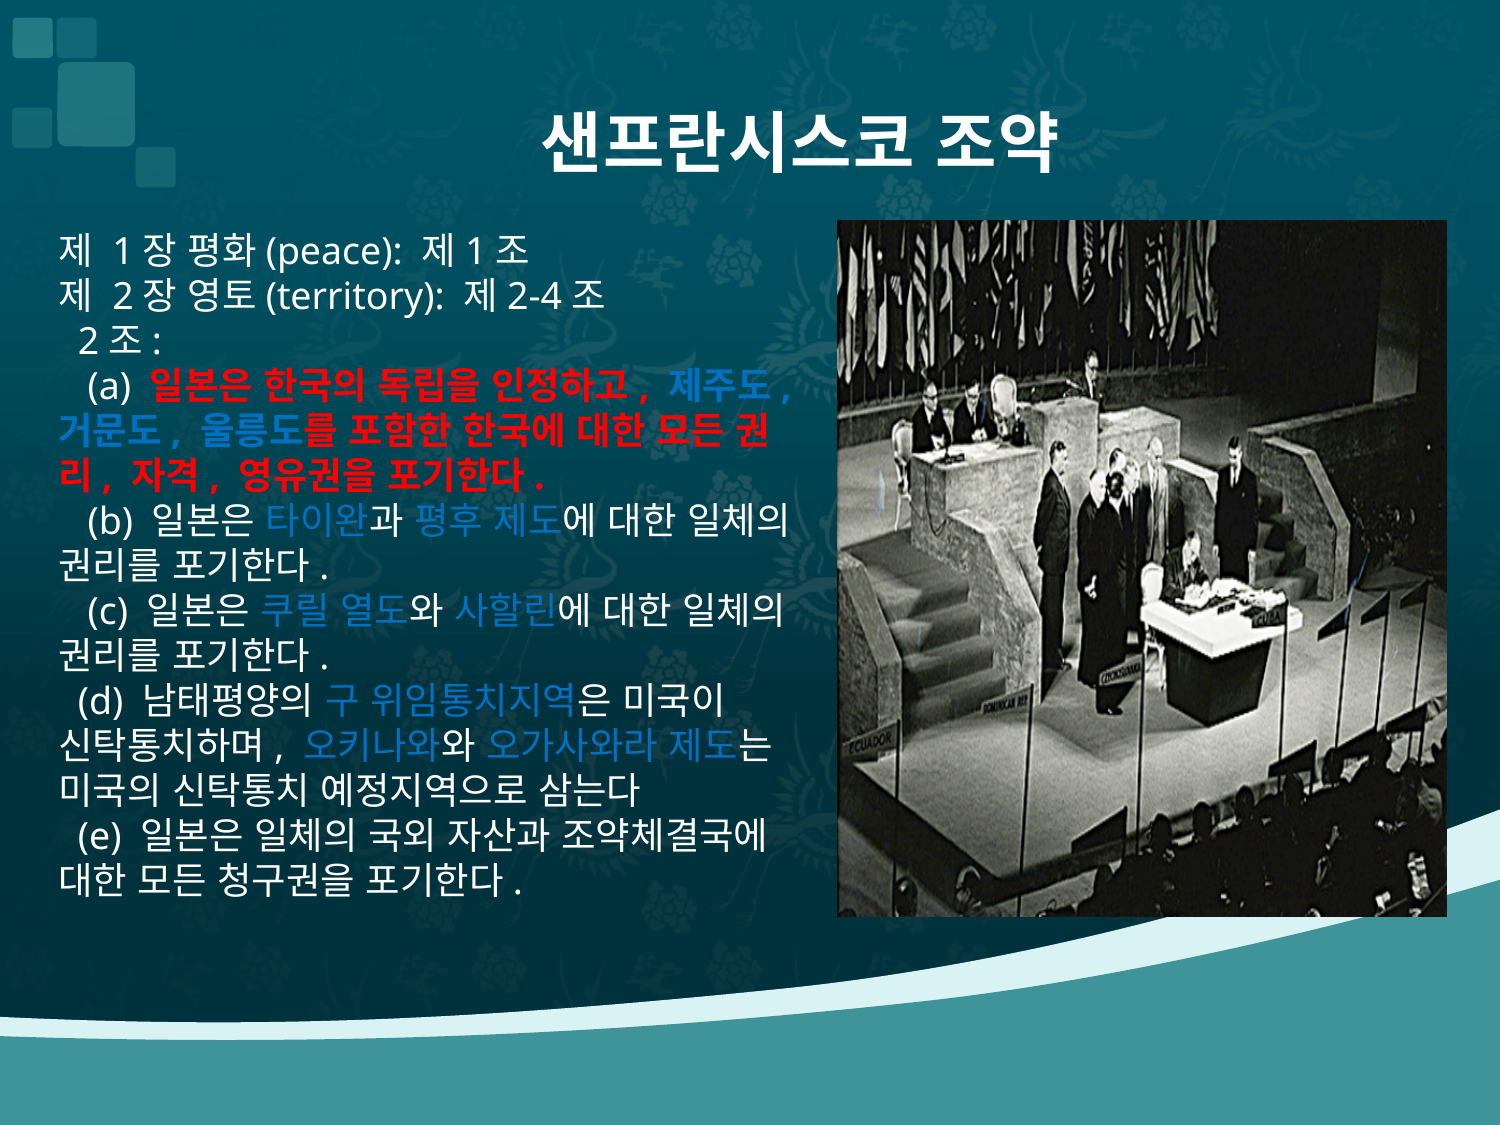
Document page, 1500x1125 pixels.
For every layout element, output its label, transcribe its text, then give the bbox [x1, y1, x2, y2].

text_box 제 1장 평화(peace): 제1조 제 2장 영토(territory): 제2-4조 2조: (a) 일본은 한국의 독립을 인정하고, 제주도, 거문도, 울릉도를 포함한 한국에 대한 모든 권리, 자격, 영유권을 포기한다. (b) 일본은 타이완과 평후 제도에 대한 일체의 권리를 포기한다. (c) 일본은 쿠릴 열도와 사할린에 대한 일체의 권리를 포기한다. (d) 남태평양의 구 위임통치지역은 미국이 신탁통치하며, 오키나와와 오가사와라 제도는 미국의 신탁통치 예정지역으로 삼는다 (e) 일본은 일체의 국외 자산과 조약체결국에 대한 모든 청구권을 포기한다. [43, 220, 829, 910]
picture [837, 220, 1448, 918]
title 샌프란시스코 조약 [187, 58, 1414, 223]
text_box [421, 538, 835, 599]
